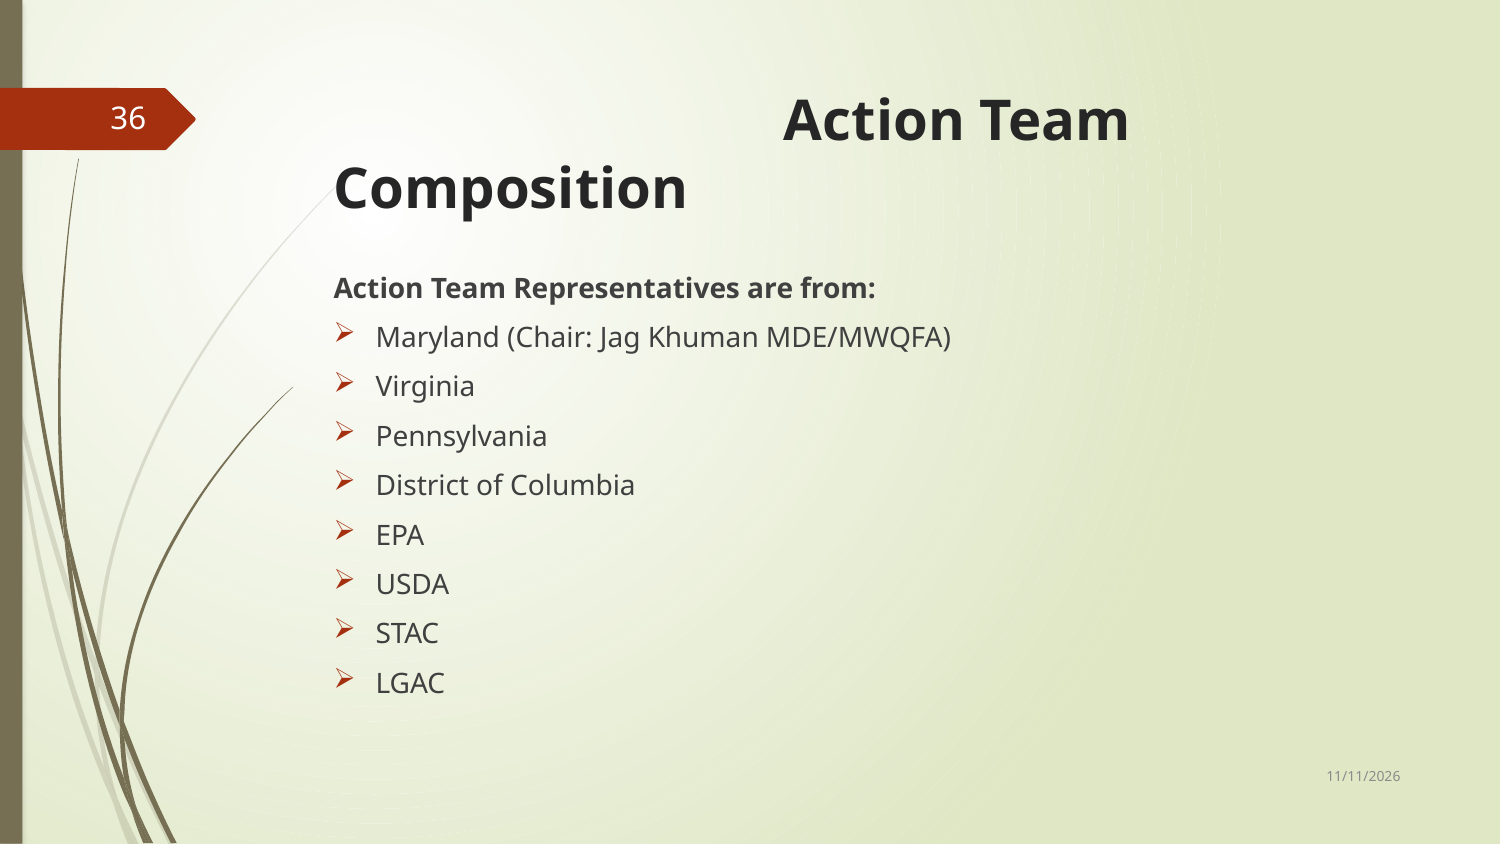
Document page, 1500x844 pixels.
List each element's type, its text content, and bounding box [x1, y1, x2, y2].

title Action Team Composition [319, 76, 1416, 235]
list Action Team Representatives are from: Maryland (Chair: Jag Khuman MDE/MWQFA) Virginia Pennsylvania District of Columbia EPA USDA STAC LGAC [318, 262, 1416, 728]
slide_number 36 [65, 96, 162, 142]
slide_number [1274, 754, 1416, 800]
